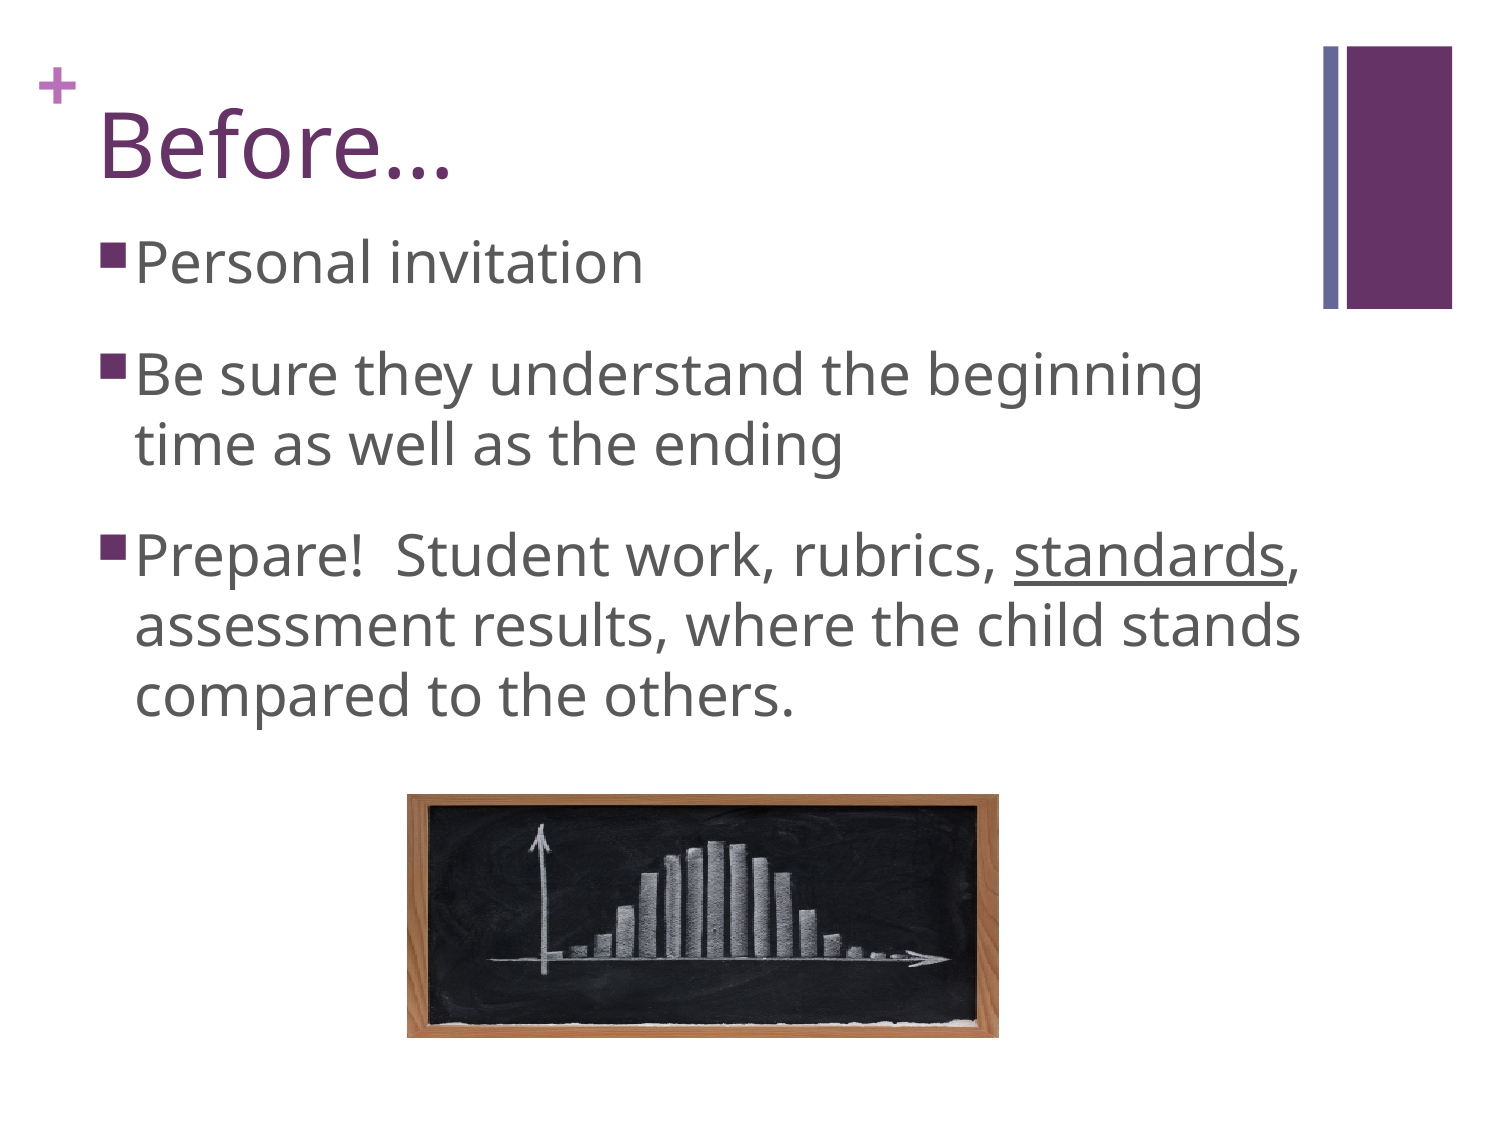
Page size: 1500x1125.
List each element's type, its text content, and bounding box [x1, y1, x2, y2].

picture [407, 794, 1000, 1039]
list Personal invitation Be sure they understand the beginning time as well as the ending Prepare! Student work, rubrics, standards, assessment results, where the child stands compared to the others. [81, 218, 1322, 899]
title Before… [81, 79, 1322, 218]
